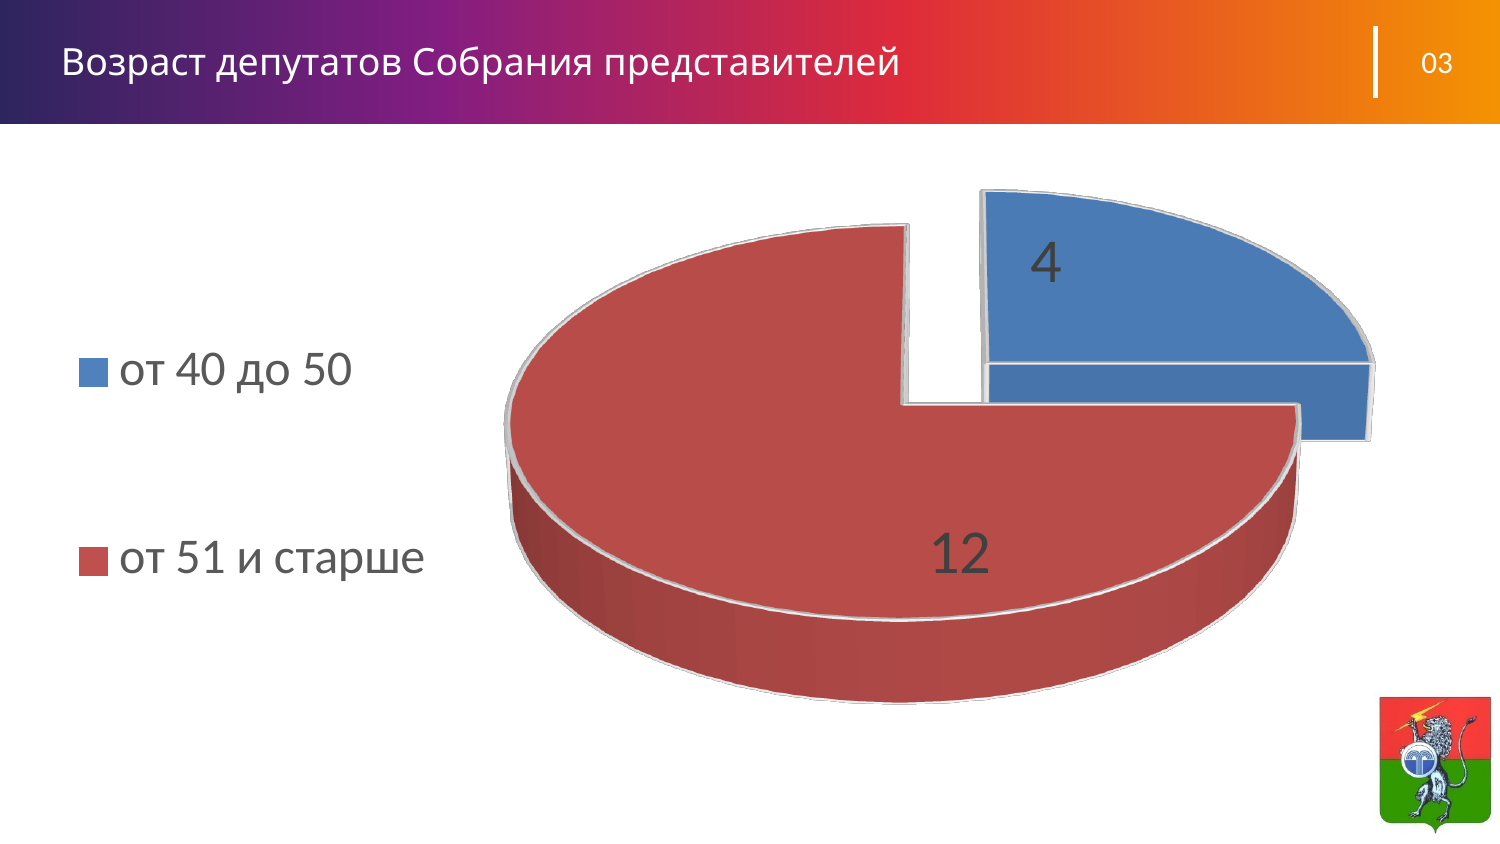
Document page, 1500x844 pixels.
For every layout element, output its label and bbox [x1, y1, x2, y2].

picture [0, 0, 1500, 124]
chart [52, 173, 1448, 756]
picture [1375, 692, 1497, 836]
